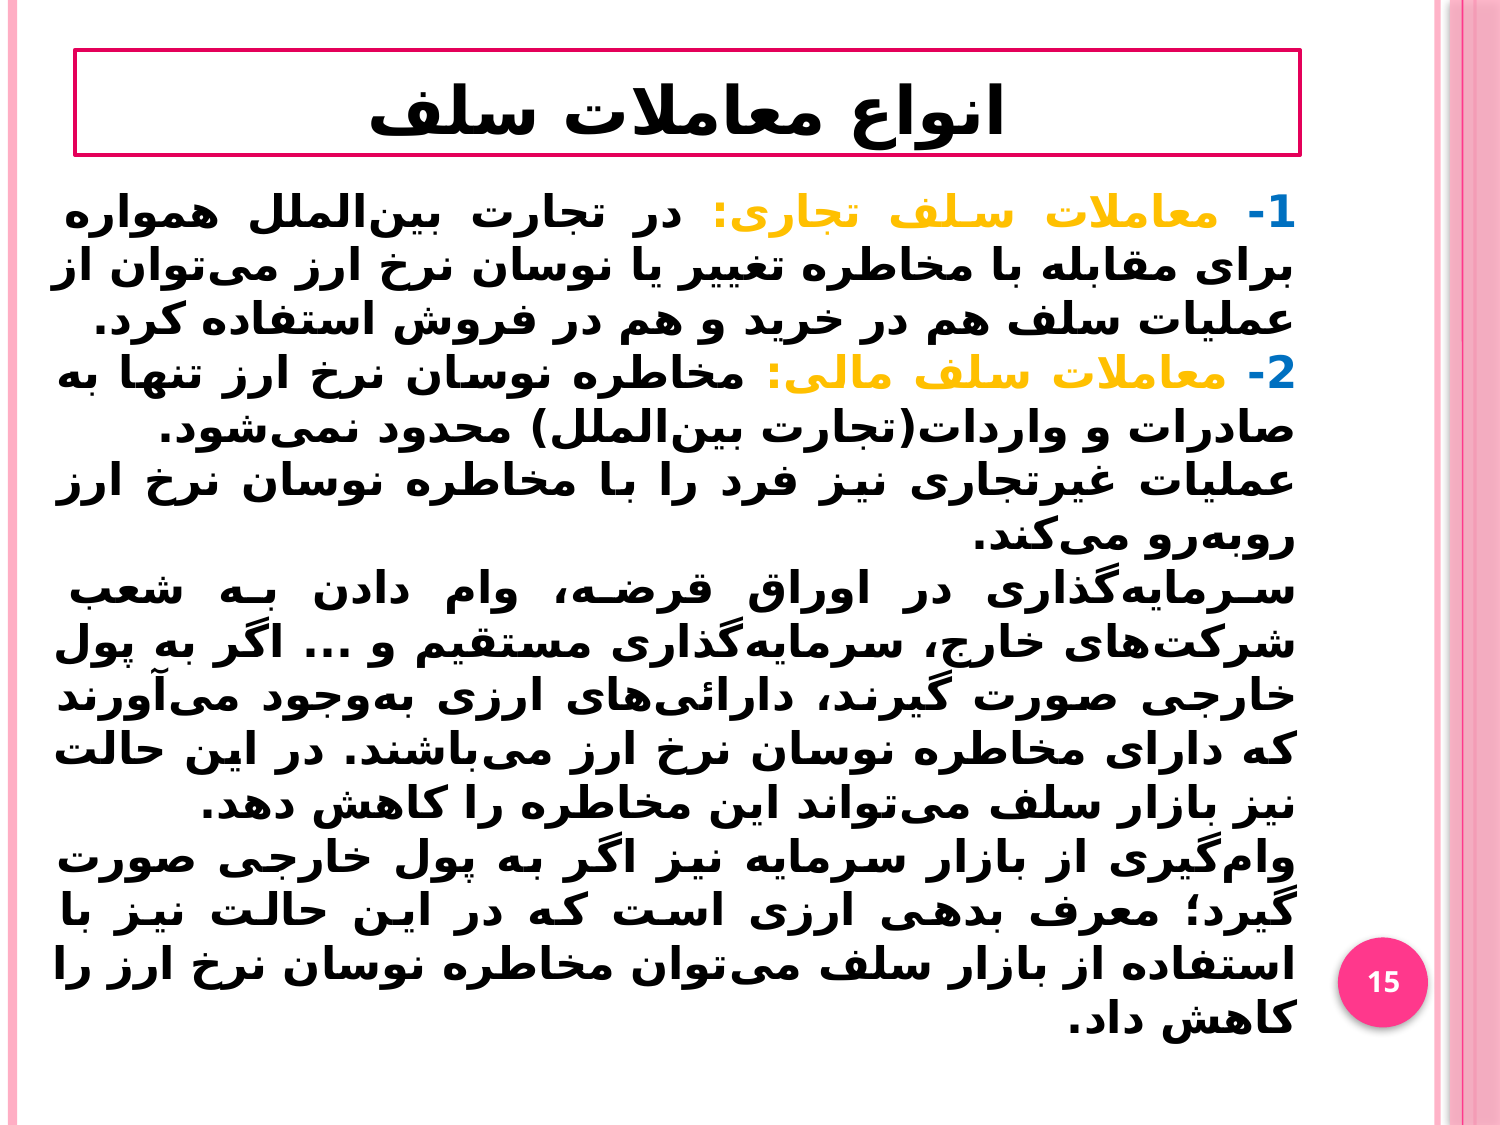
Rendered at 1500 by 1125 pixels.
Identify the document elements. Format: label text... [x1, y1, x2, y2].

text_box انواع معاملات سلف [73, 48, 1302, 157]
text_box 1- معاملات سلف تجاری: در تجارت بین‌الملل همواره برای مقابله با مخاطره تغییر یا نوسان نرخ ارز می‌توان از عملیات سلف هم در خرید و هم در فروش استفاده کرد. 2- معاملات سلف مالی: مخاطره نوسان نرخ ارز تنها به صادرات و واردات(تجارت بین‌الملل) محدود نمی‌شود. عملیات غیرتجاری نیز فرد را با مخاطره نوسان نرخ ارز روبه‌رو می‌کند. سرمایه‌گذاری در اوراق قرضه، وام دادن به شعب شرکت‌های خارج، سرمایه‌گذاری مستقیم و ... اگر به پول خارجی صورت گیرند، دارائی‌های ارزی به‌وجود می‌آورند که دارای مخاطره نوسان نرخ ارز می‌باشند. در این حالت نیز بازار سلف می‌تواند این مخاطره را کاهش دهد. وام‌گیری از بازار سرمایه نیز اگر به پول خارجی صورت گیرد؛ معرف بدهی ارزی است که در این حالت نیز با استفاده از بازار سلف می‌توان مخاطره نوسان نرخ ارز را کاهش داد. [37, 174, 1313, 1100]
slide_number 15 [1333, 940, 1434, 1027]
